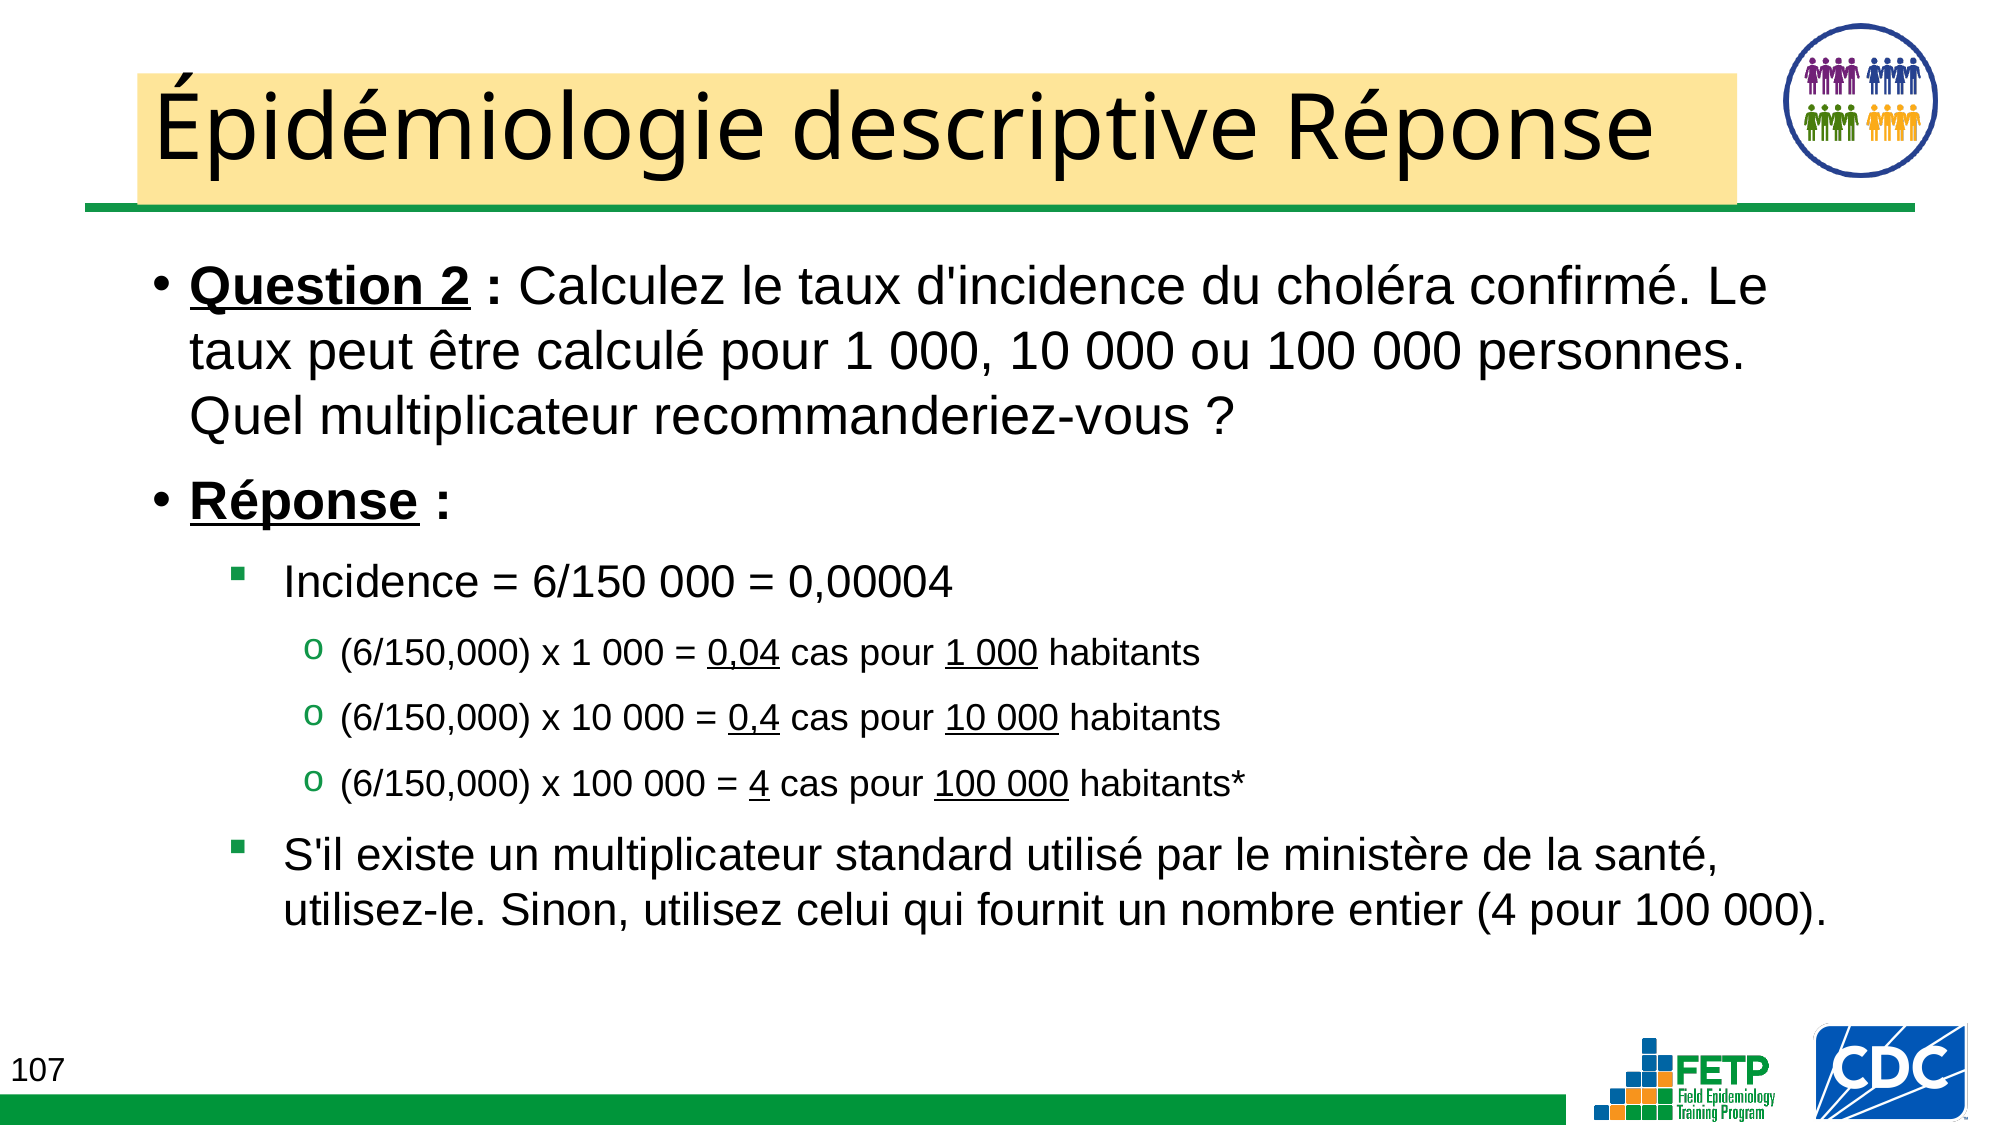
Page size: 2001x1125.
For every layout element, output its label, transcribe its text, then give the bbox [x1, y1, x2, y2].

text_box Épidémiologie descriptive Réponse [137, 73, 1738, 205]
list Question 2 : Calculez le taux d'incidence du choléra confirmé. Le taux peut être calculé pour 1 000, 10 000 ou 100 000 personnes. Quel multiplicateur recommanderiez-vous ? Réponse : Incidence = 6/150 000 = 0,00004 (6/150,000) x 1 000 = 0,04 cas pour 1 000 habitants (6/150,000) x 10 000 = 0,4 cas pour 10 000 habitants (6/150,000) x 100 000 = 4 cas pour 100 000 habitants* S'il existe un multiplicateur standard utilisé par le ministère de la santé, utilisez-le. Sinon, utilisez celui qui fournit un nombre entier (4 pour 100 000). [137, 242, 1863, 1052]
picture [1594, 1052, 1775, 1122]
picture [1783, 23, 1938, 178]
picture [1813, 1023, 1968, 1122]
